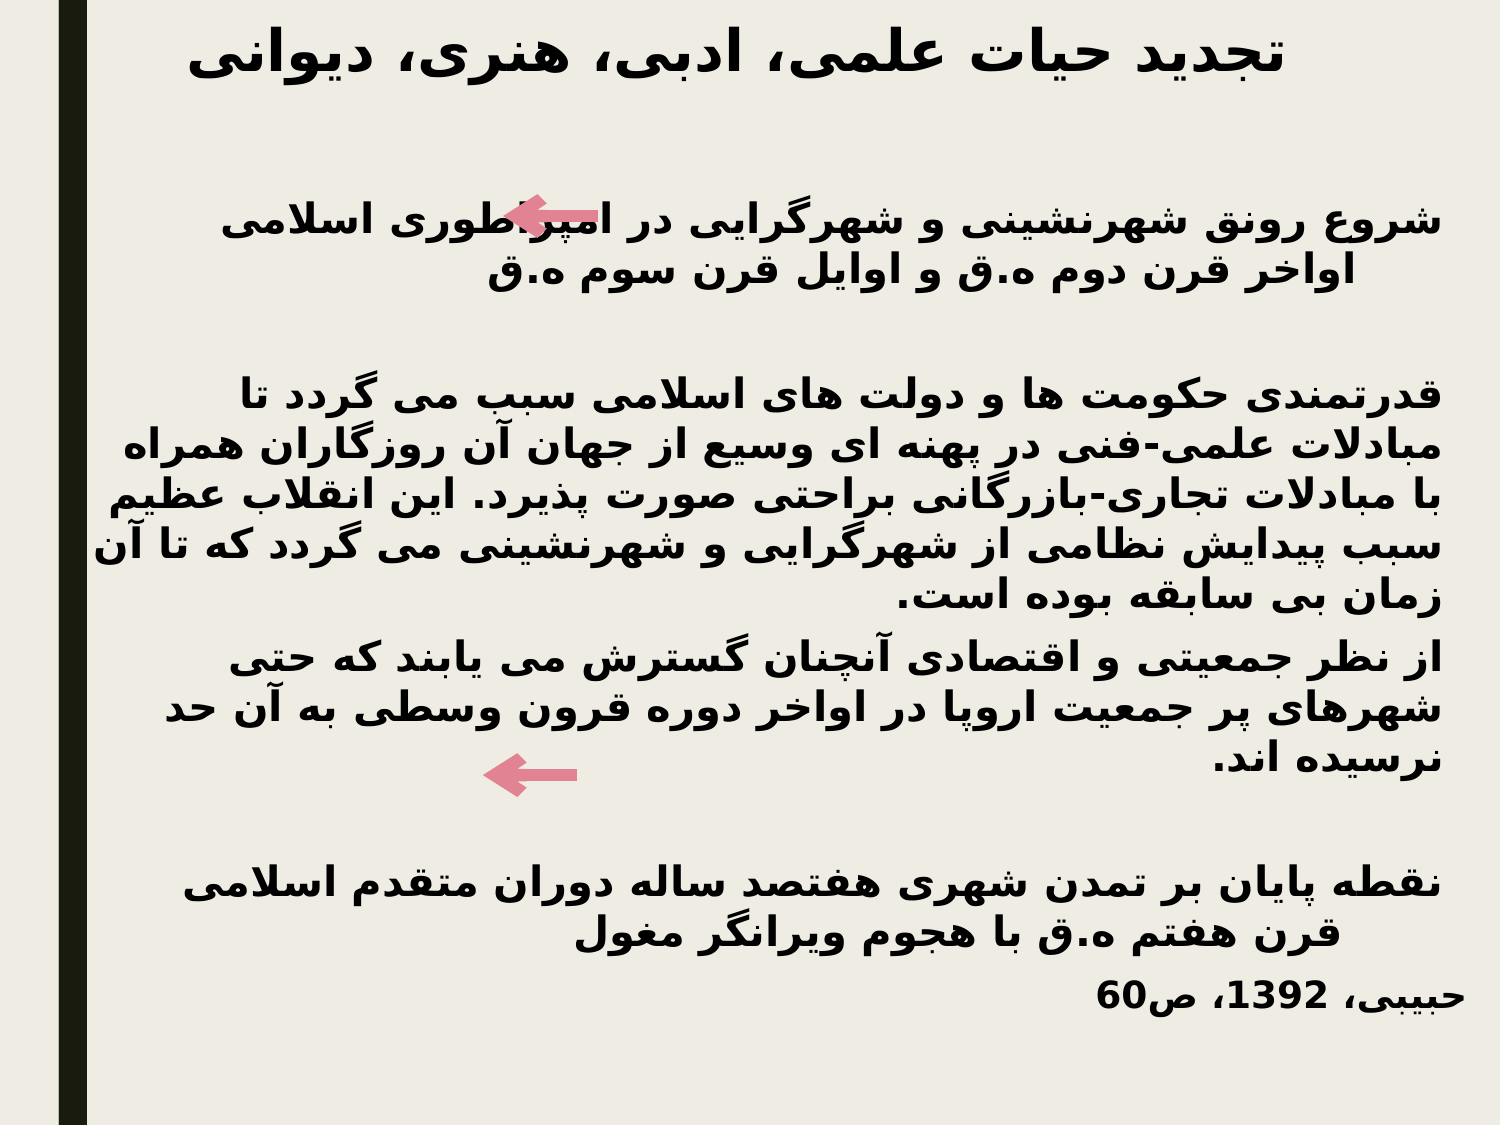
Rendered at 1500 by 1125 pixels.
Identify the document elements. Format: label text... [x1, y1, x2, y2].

text_box حبیبی، 1392، ص60 [1080, 964, 1482, 1024]
text_box شروع رونق شهرنشینی و شهرگرایی در امپراطوری اسلامی اواخر قرن دوم ه.ق و اوایل قرن سوم ه.ق قدرتمندی حکومت ها و دولت های اسلامی سبب می گردد تا مبادلات علمی-فنی در پهنه ای وسیع از جهان آن روزگاران همراه با مبادلات تجاری-بازرگانی براحتی صورت پذیرد. این انقلاب عظیم سبب پیدایش نظامی از شهرگرایی و شهرنشینی می گردد که تا آن زمان بی سابقه بوده است. از نظر جمعیتی و اقتصادی آنچنان گسترش می یابند که حتی شهرهای پر جمعیت اروپا در اواخر دوره قرون وسطی به آن حد نرسیده اند. نقطه پایان بر تمدن شهری هفتصد ساله دوران متقدم اسلامی قرن هفتم ه.ق با هجوم ویرانگر مغول [76, 184, 1459, 963]
text_box تجدید حیات علمی، ادبی، هنری، دیوانی [171, 6, 1304, 91]
